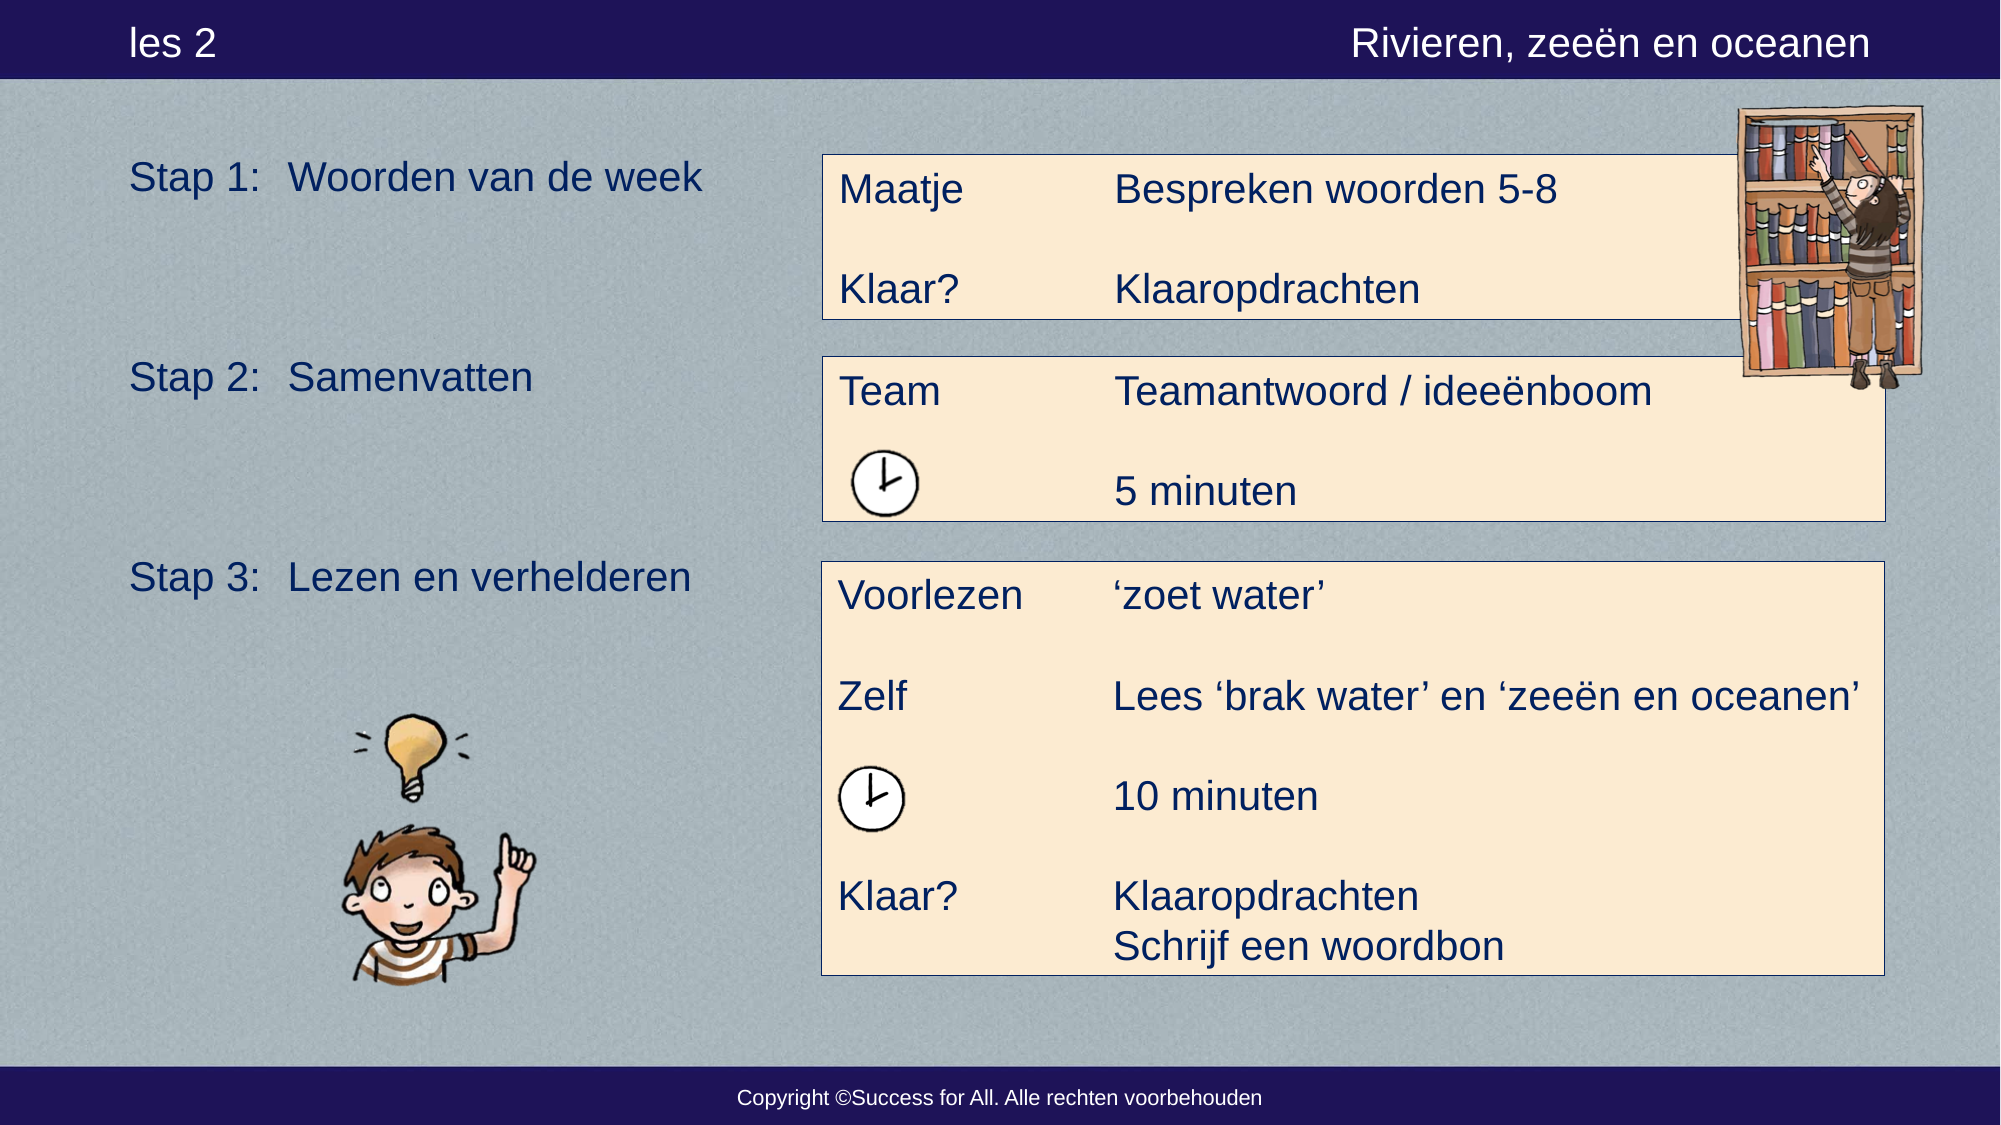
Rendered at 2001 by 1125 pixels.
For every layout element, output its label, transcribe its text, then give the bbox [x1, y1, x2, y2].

text_box les 2 [114, 8, 354, 73]
picture [0, 0, 2001, 1125]
text_box Team Teamantwoord / ideeënboom 5 minuten [822, 356, 1886, 522]
text_box Stap 1: Woorden van de week Stap 2: Samenvatten Stap 3: Lezen en verhelderen [114, 142, 907, 657]
text_box Copyright ©Success for All. Alle rechten voorbehouden [0, 1076, 2000, 1125]
text_box Voorlezen ‘zoet water’ Zelf Lees ‘brak water’ en ‘zeeën en oceanen’ 10 minuten Klaar? Klaaropdrachten Schrijf een woordbon [821, 561, 1885, 976]
text_box Maatje Bespreken woorden 5-8 Klaar? Klaaropdrachten [822, 154, 1718, 320]
text_box Rivieren, zeeën en oceanen [999, 8, 1886, 73]
